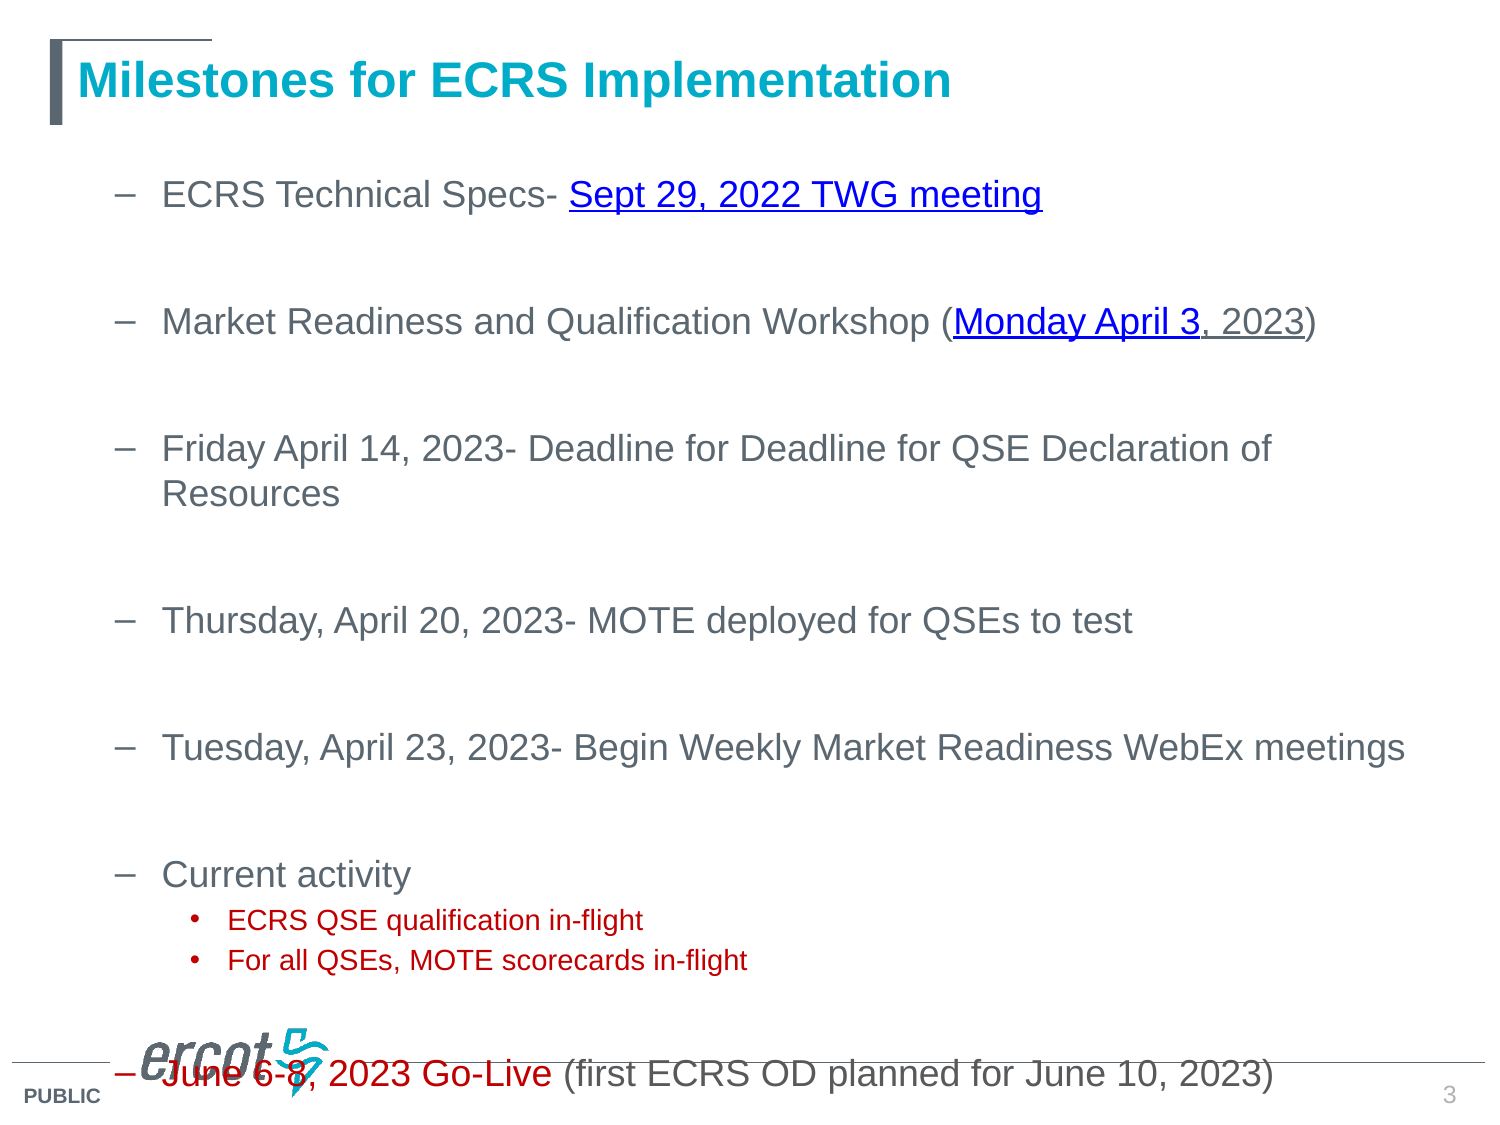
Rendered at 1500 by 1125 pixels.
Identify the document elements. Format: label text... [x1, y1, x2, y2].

title Milestones for ECRS Implementation [62, 39, 1450, 138]
picture [137, 1024, 332, 1100]
slide_number 3 [1412, 1076, 1488, 1112]
list ECRS Technical Specs- Sept 29, 2022 TWG meeting Market Readiness and Qualification Workshop (Monday April 3, 2023) Friday April 14, 2023- Deadline for Deadline for QSE Declaration of Resources Thursday, April 20, 2023- MOTE deployed for QSEs to test Tuesday, April 23, 2023- Begin Weekly Market Readiness WebEx meetings Current activity ECRS QSE qualification in-flight For all QSEs, MOTE scorecards in-flight June 6-8, 2023 Go-Live (first ECRS OD planned for June 10, 2023) [24, 162, 1425, 1013]
